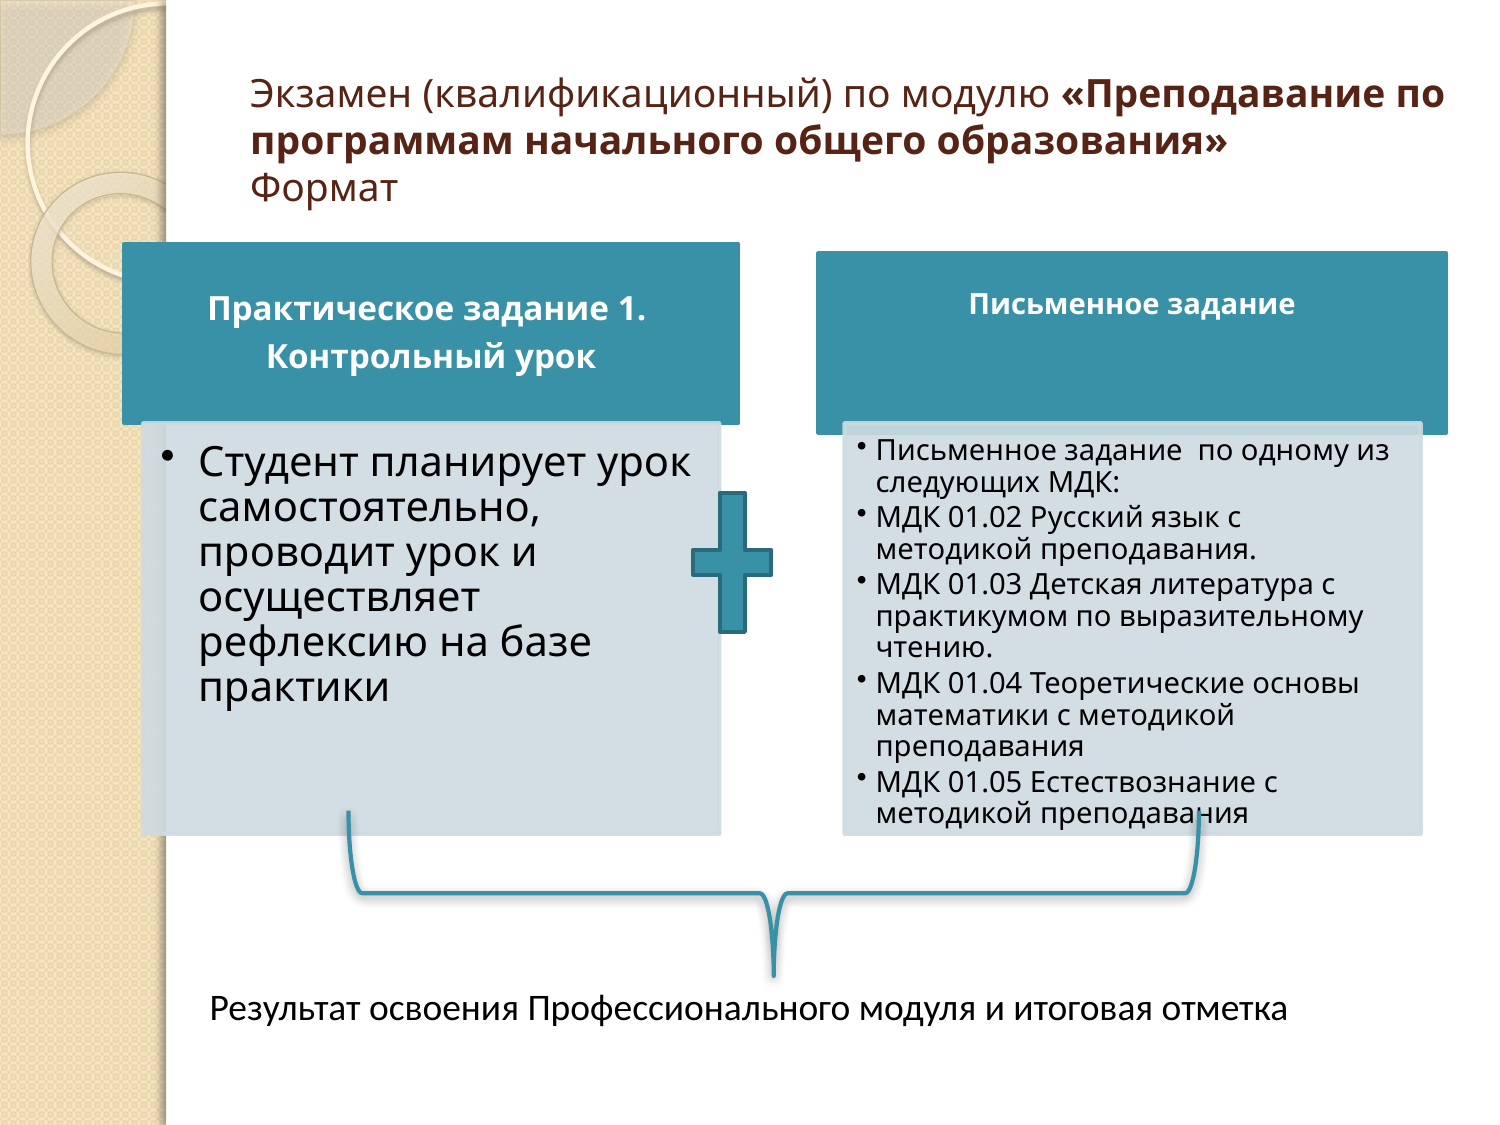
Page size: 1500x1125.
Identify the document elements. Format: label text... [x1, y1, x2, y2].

text_box [347, 844, 1200, 976]
title Экзамен (квалификационный) по модулю «Преподавание по программам начального общего образования» Формат [235, 45, 1466, 233]
text_box Результат освоения Профессионального модуля и итоговая отметка [194, 976, 1341, 1036]
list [123, 243, 1448, 835]
